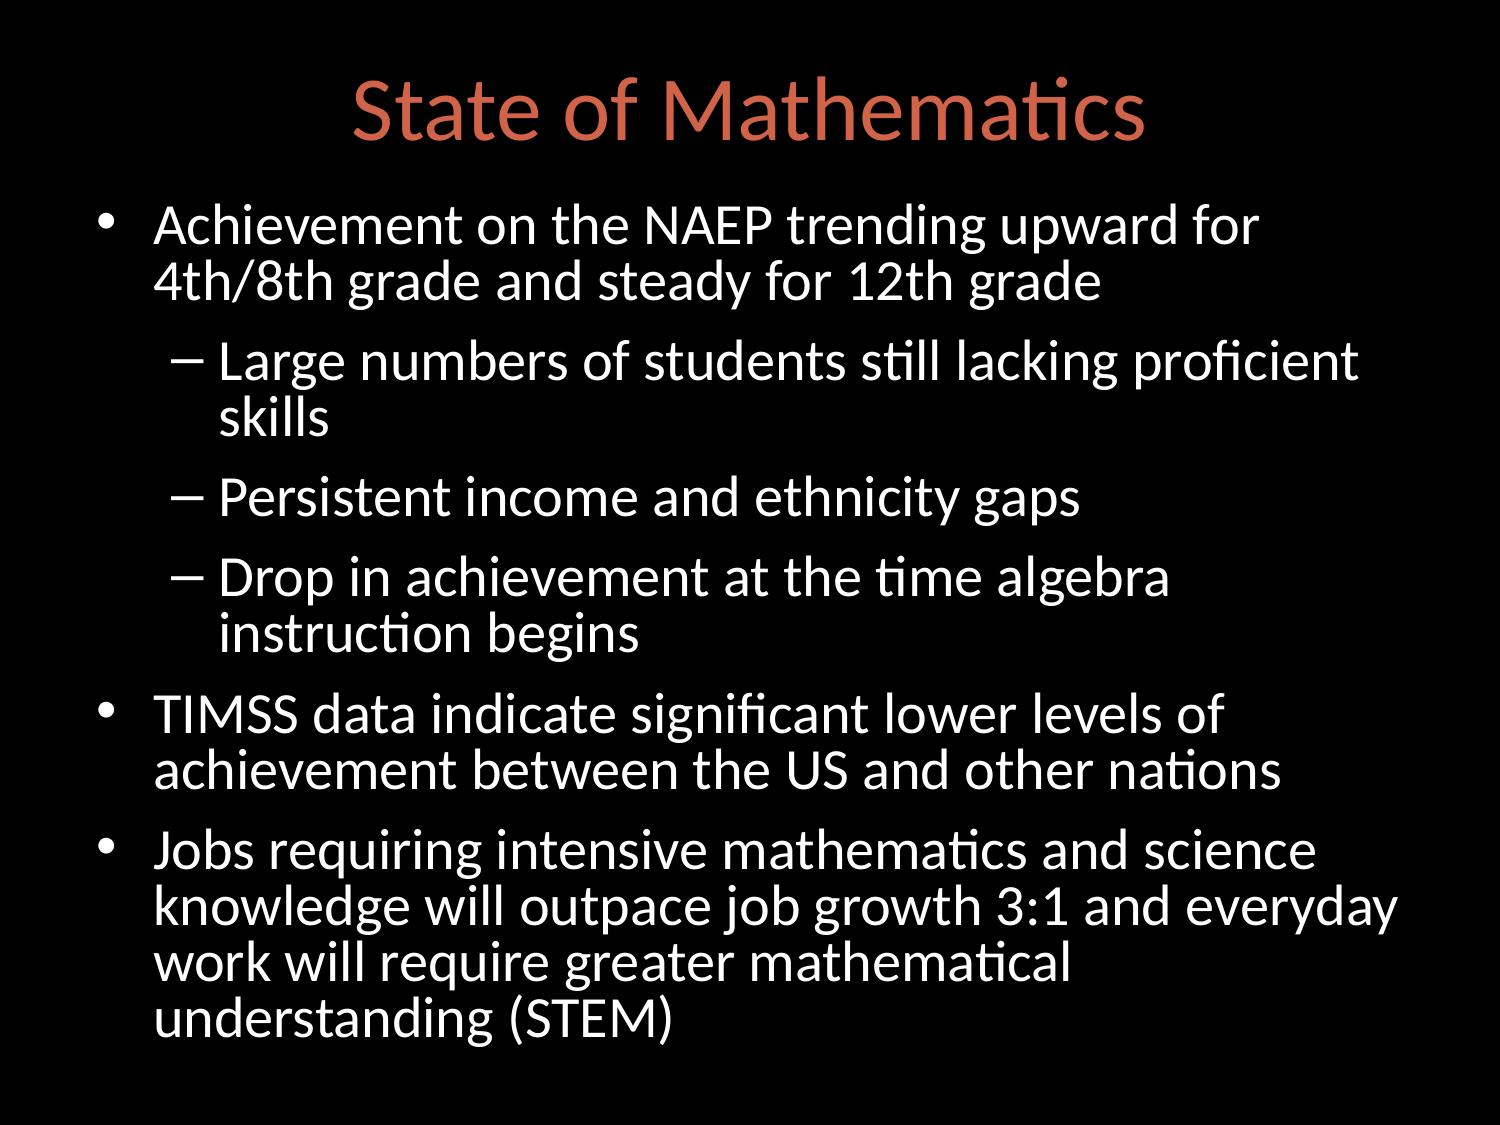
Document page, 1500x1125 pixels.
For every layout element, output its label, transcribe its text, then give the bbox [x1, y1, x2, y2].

title State of Mathematics [81, 15, 1419, 192]
list Achievement on the NAEP trending upward for 4th/8th grade and steady for 12th grade Large numbers of students still lacking proficient skills Persistent income and ethnicity gaps Drop in achievement at the time algebra instruction begins TIMSS data indicate significant lower levels of achievement between the US and other nations Jobs requiring intensive mathematics and science knowledge will outpace job growth 3:1 and everyday work will require greater mathematical understanding (STEM) [81, 192, 1419, 1075]
